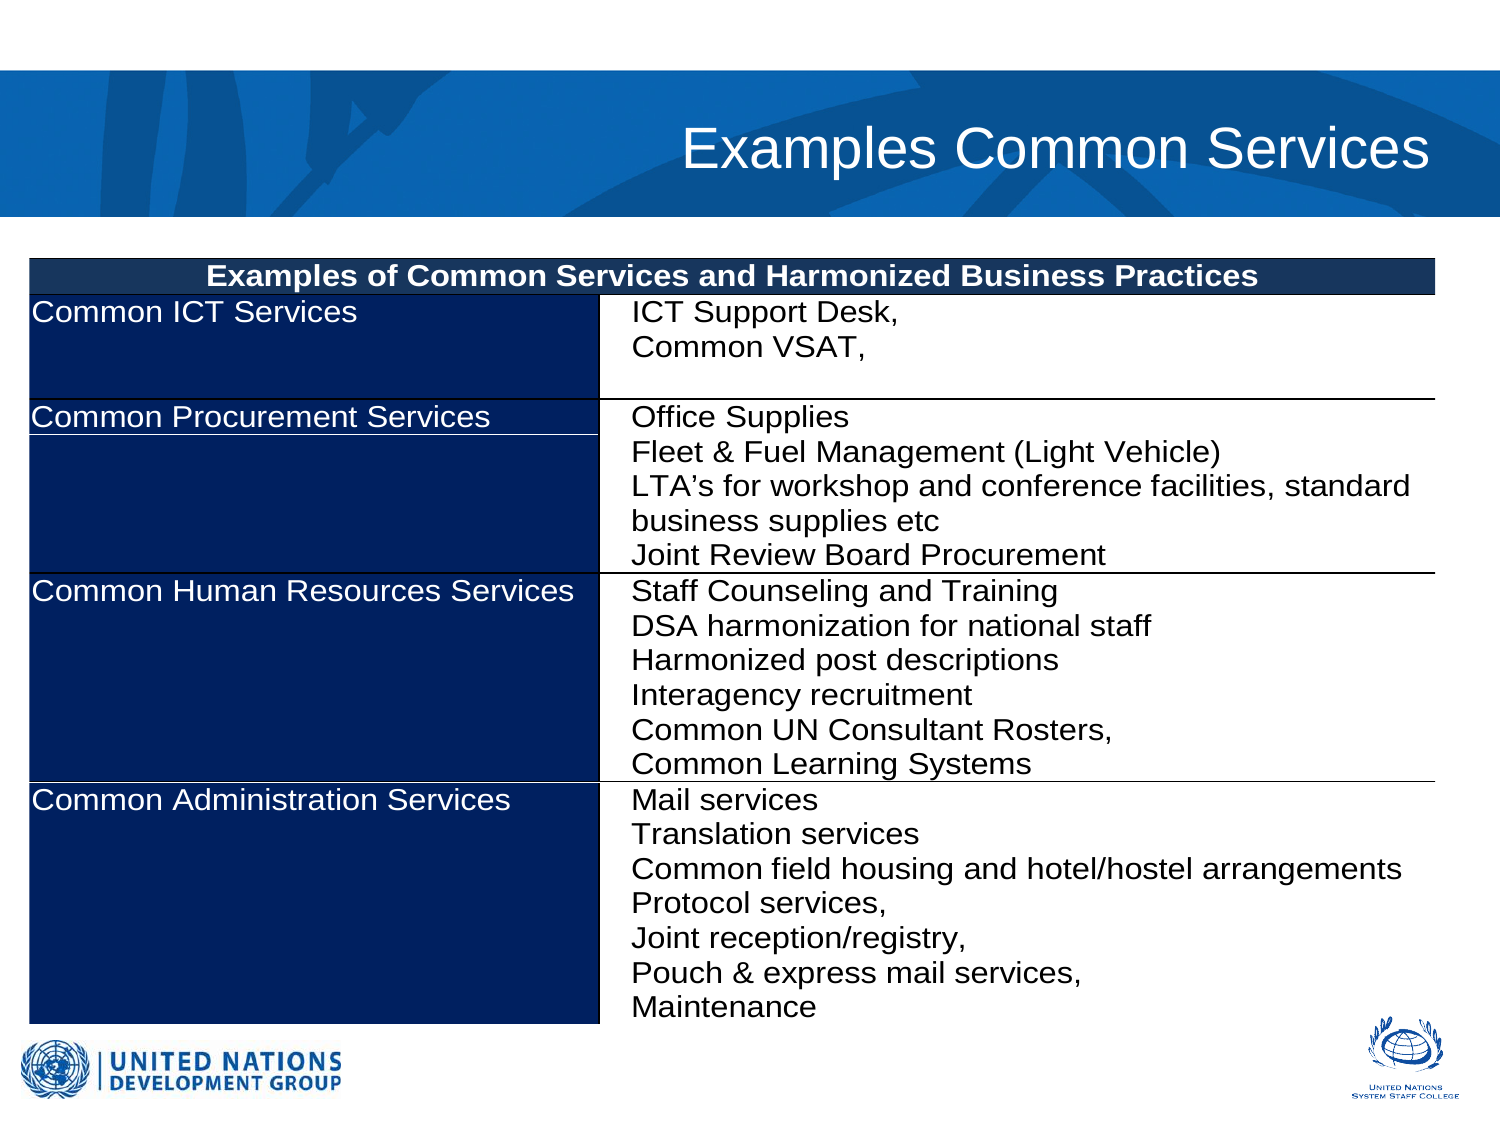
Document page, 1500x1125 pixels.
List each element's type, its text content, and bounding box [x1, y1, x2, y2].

title Examples Common Services [171, 94, 1447, 195]
picture [29, 257, 1459, 1099]
picture [21, 1040, 341, 1099]
picture [0, 70, 1500, 217]
